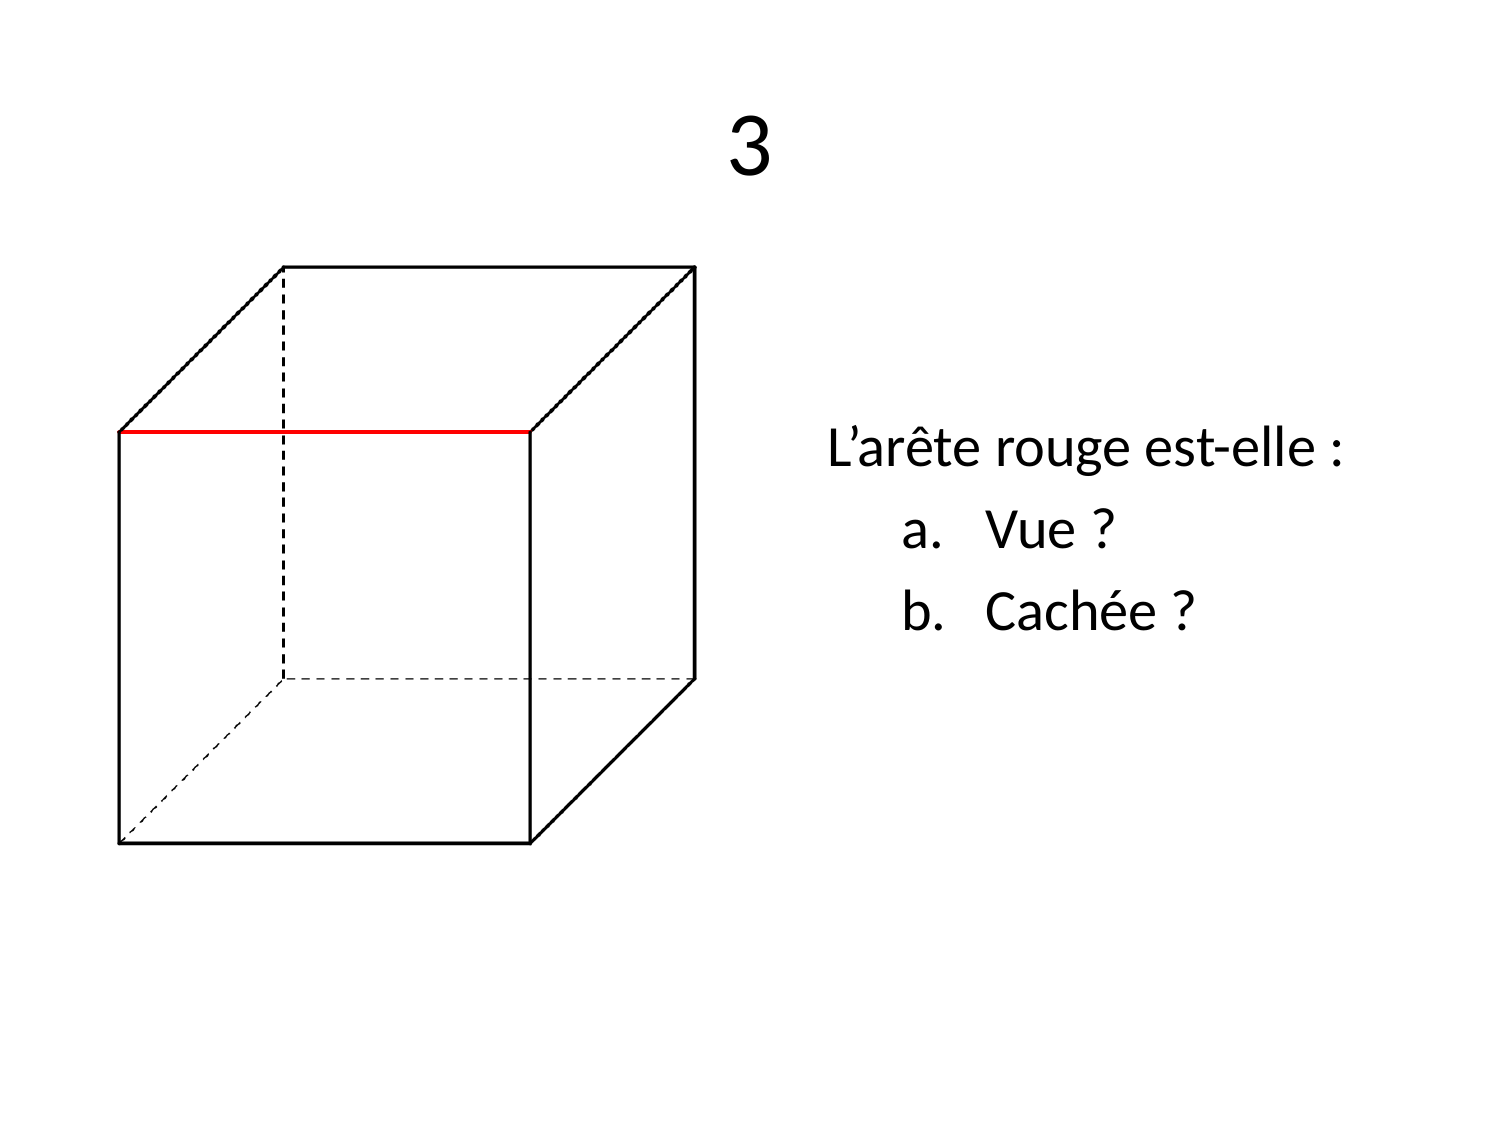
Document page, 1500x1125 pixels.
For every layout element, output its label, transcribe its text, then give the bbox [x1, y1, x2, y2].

picture [111, 258, 703, 853]
list L’arête rouge est-elle : Vue ? Cachée ? [753, 317, 1419, 794]
title 3 [75, 45, 1425, 233]
